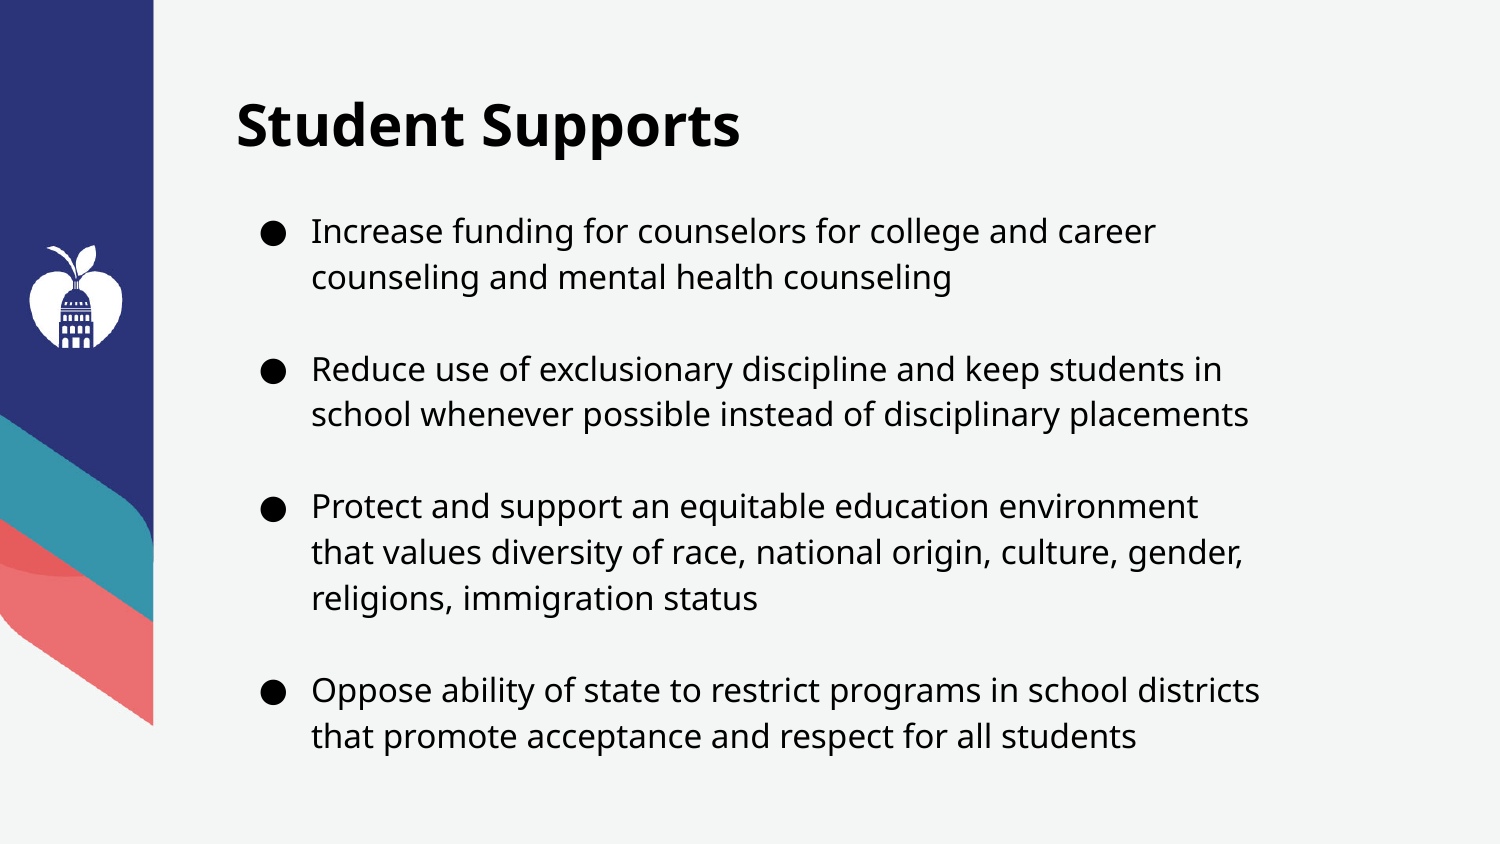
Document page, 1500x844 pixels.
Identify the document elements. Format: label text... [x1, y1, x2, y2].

picture [0, 0, 1500, 844]
title Student Supports [221, 72, 1449, 167]
list Increase funding for counselors for college and career counseling and mental health counseling Reduce use of exclusionary discipline and keep students in school whenever possible instead of disciplinary placements Protect and support an equitable education environment that values diversity of race, national origin, culture, gender, religions, immigration status Oppose ability of state to restrict programs in school districts that promote acceptance and respect for all students [221, 189, 1286, 750]
